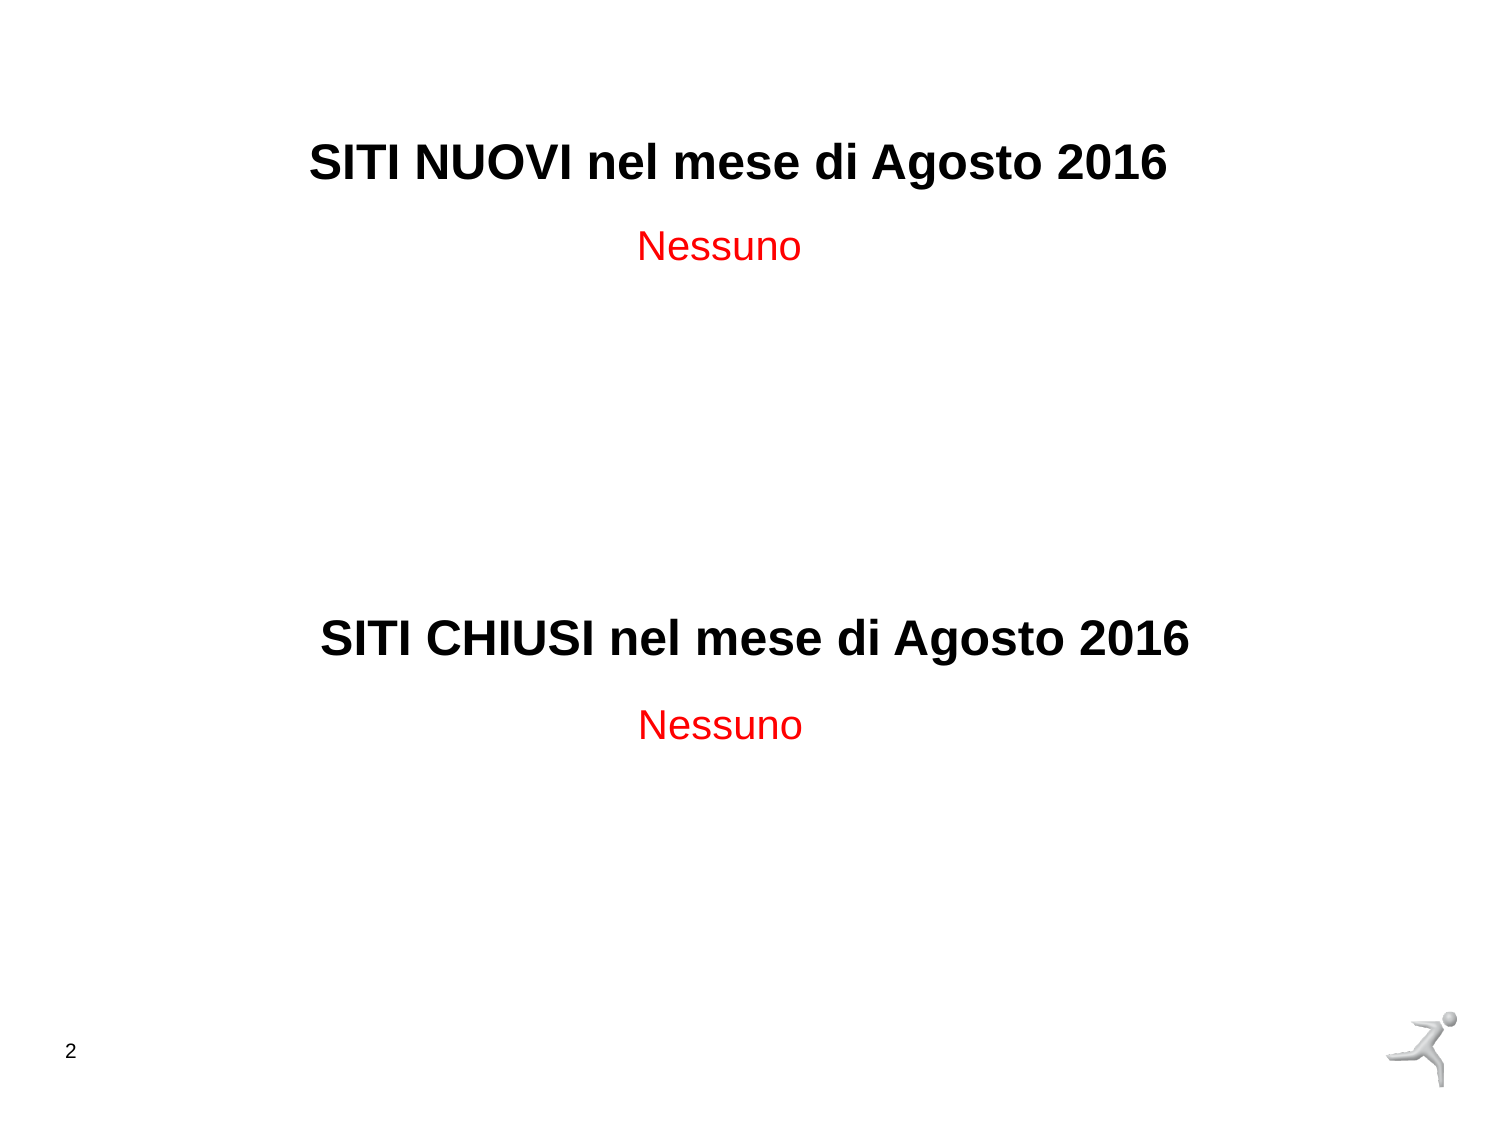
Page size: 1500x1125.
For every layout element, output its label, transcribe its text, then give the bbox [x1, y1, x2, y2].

text_box SITI CHIUSI nel mese di Agosto 2016 [70, 597, 1440, 674]
picture [1366, 990, 1476, 1109]
text_box Nessuno [622, 690, 818, 756]
text_box SITI NUOVI nel mese di Agosto 2016 [53, 122, 1424, 209]
text_box Nessuno [621, 211, 817, 277]
